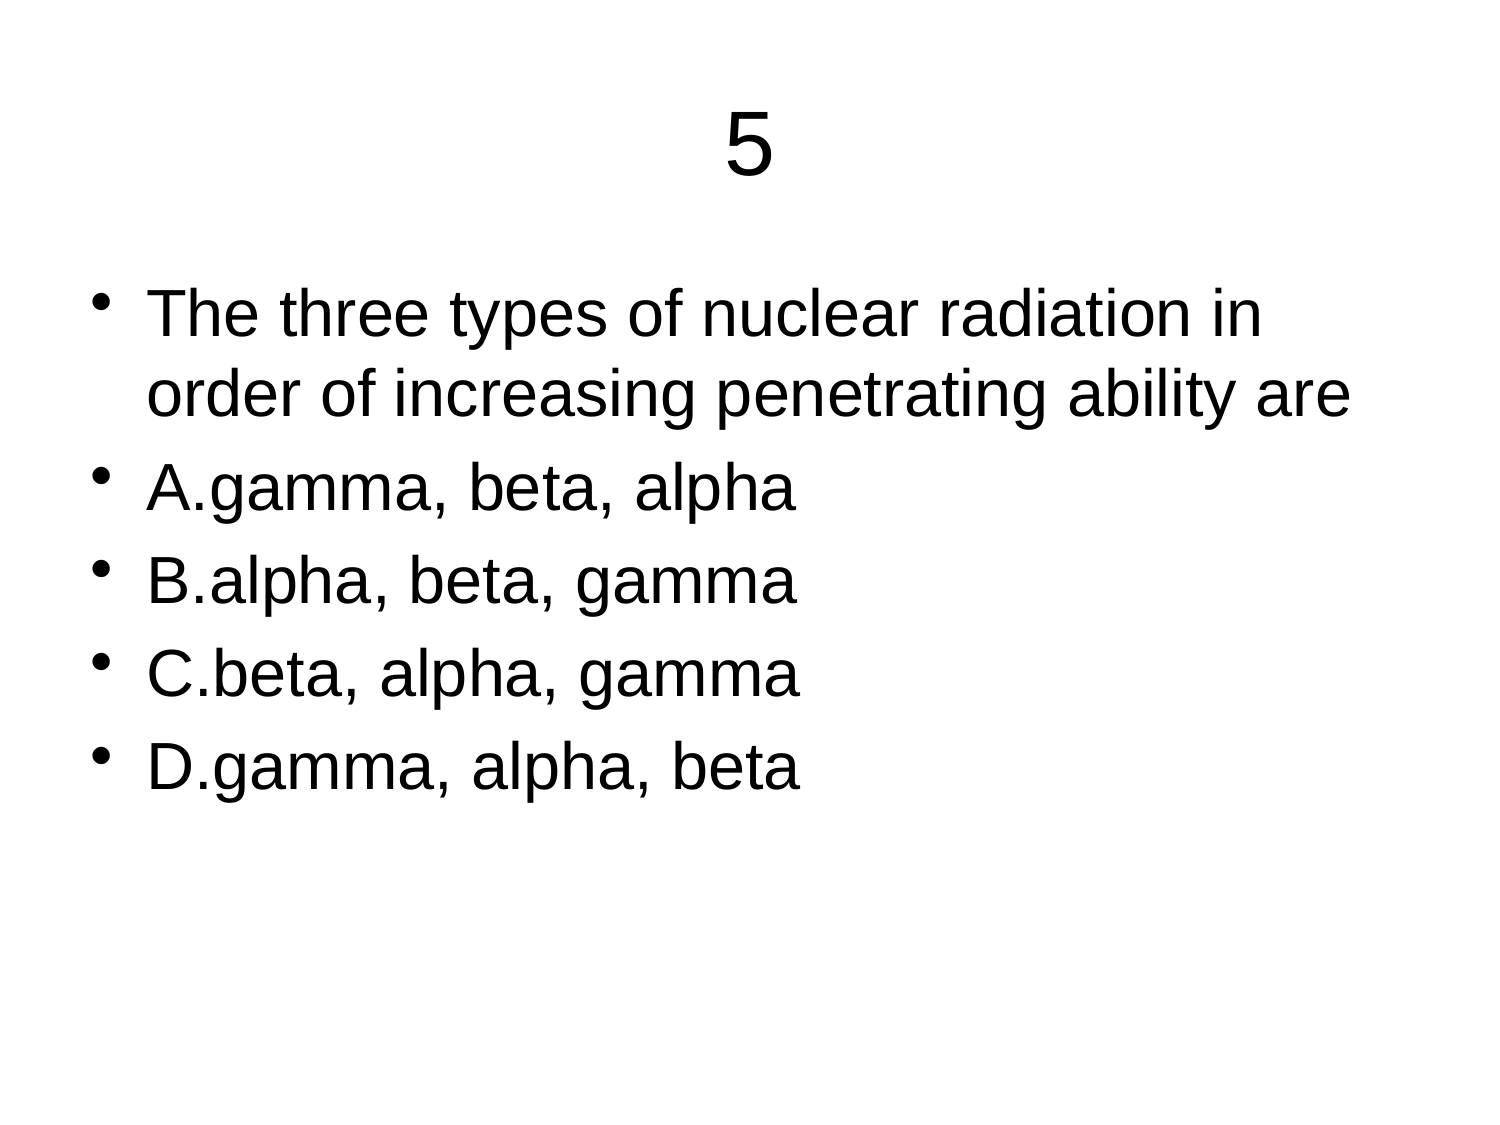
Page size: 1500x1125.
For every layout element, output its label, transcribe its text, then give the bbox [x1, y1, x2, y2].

list The three types of nuclear radiation in order of increasing penetrating ability are A.gamma, beta, alpha B.alpha, beta, gamma C.beta, alpha, gamma D.gamma, alpha, beta [74, 262, 1426, 1006]
title 5 [74, 44, 1426, 233]
